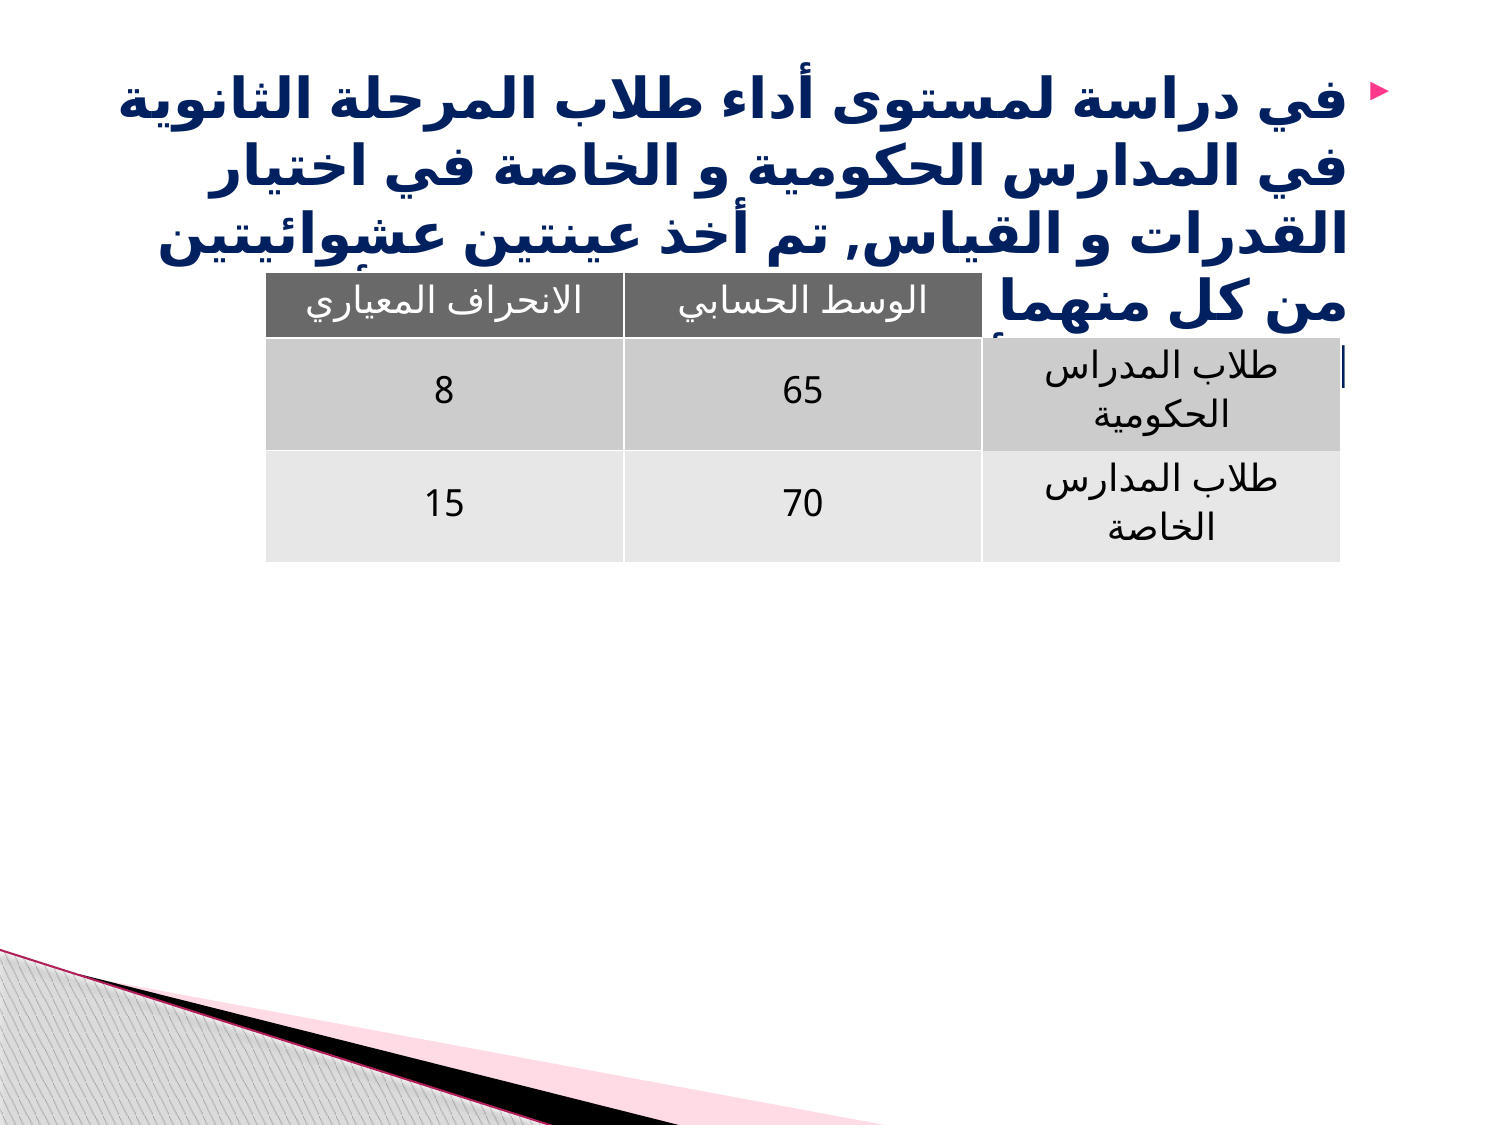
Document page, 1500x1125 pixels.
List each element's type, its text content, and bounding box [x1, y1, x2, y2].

table_header الانحراف المعياري [266, 273, 623, 337]
table_cell طلاب المدراس الحكومية [983, 338, 1340, 451]
table_header الوسط الحسابي [625, 273, 982, 337]
table_cell 15 [266, 451, 623, 562]
table_cell 70 [625, 451, 981, 562]
table_cell 8 [266, 339, 623, 450]
table_cell طلاب المدارس الخاصة [983, 451, 1340, 562]
table_cell 65 [625, 339, 981, 450]
table_header [982, 272, 1341, 338]
list في دراسة لمستوى أداء طلاب المرحلة الثانوية في المدارس الحكومية و الخاصة في اختيار القدرات و القياس, تم أخذ عينتين عشوائيتين من كل منهما فكانت النتائج كالتالي . أي المجموعتين أكثر تشتتاً؟ [75, 54, 1425, 986]
